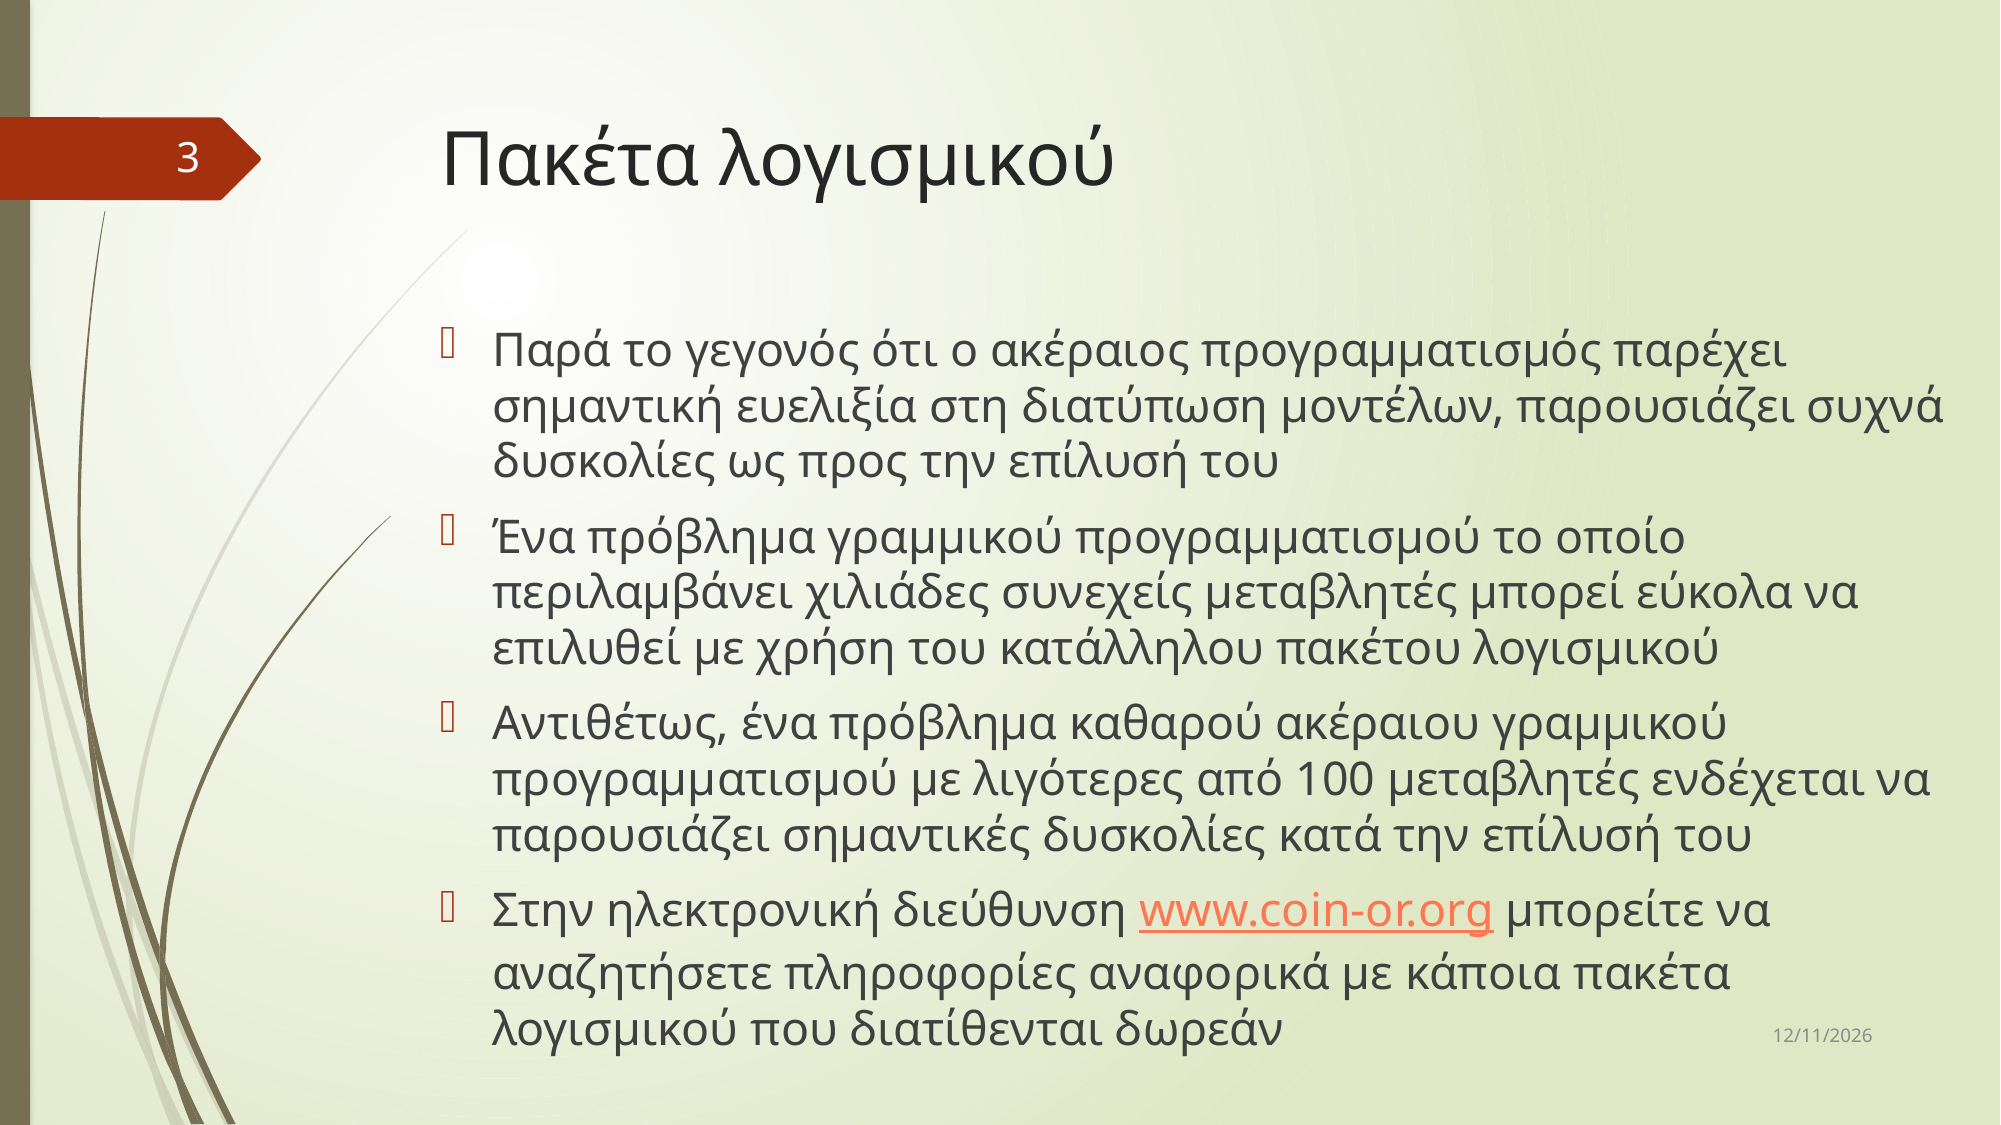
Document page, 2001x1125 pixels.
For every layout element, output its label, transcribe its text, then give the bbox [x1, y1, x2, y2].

list Παρά το γεγονός ότι ο ακέραιος προγραμματισμός παρέχει σημαντική ευελιξία στη διατύπωση μοντέλων, παρουσιάζει συχνά δυσκολίες ως προς την επίλυσή του Ένα πρόβλημα γραμμικού προγραμματισμού το οποίο περιλαμβάνει χιλιάδες συνεχείς μεταβλητές μπορεί εύκολα να επιλυθεί με χρήση του κατάλληλου πακέτου λογισμικού Αντιθέτως, ένα πρόβλημα καθαρού ακέραιου γραμμικού προγραμματισμού με λιγότερες από 100 μεταβλητές ενδέχεται να παρουσιάζει σημαντικές δυσκολίες κατά την επίλυσή του Στην ηλεκτρονική διεύθυνση www.coin-or.org μπορείτε να αναζητήσετε πληροφορίες αναφορικά με κάποια πακέτα λογισμικού που διατίθενται δωρεάν [424, 312, 2000, 1067]
title Πακέτα λογισμικού [425, 102, 1888, 312]
slide_number 3 [87, 129, 216, 190]
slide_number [1699, 1005, 1888, 1067]
